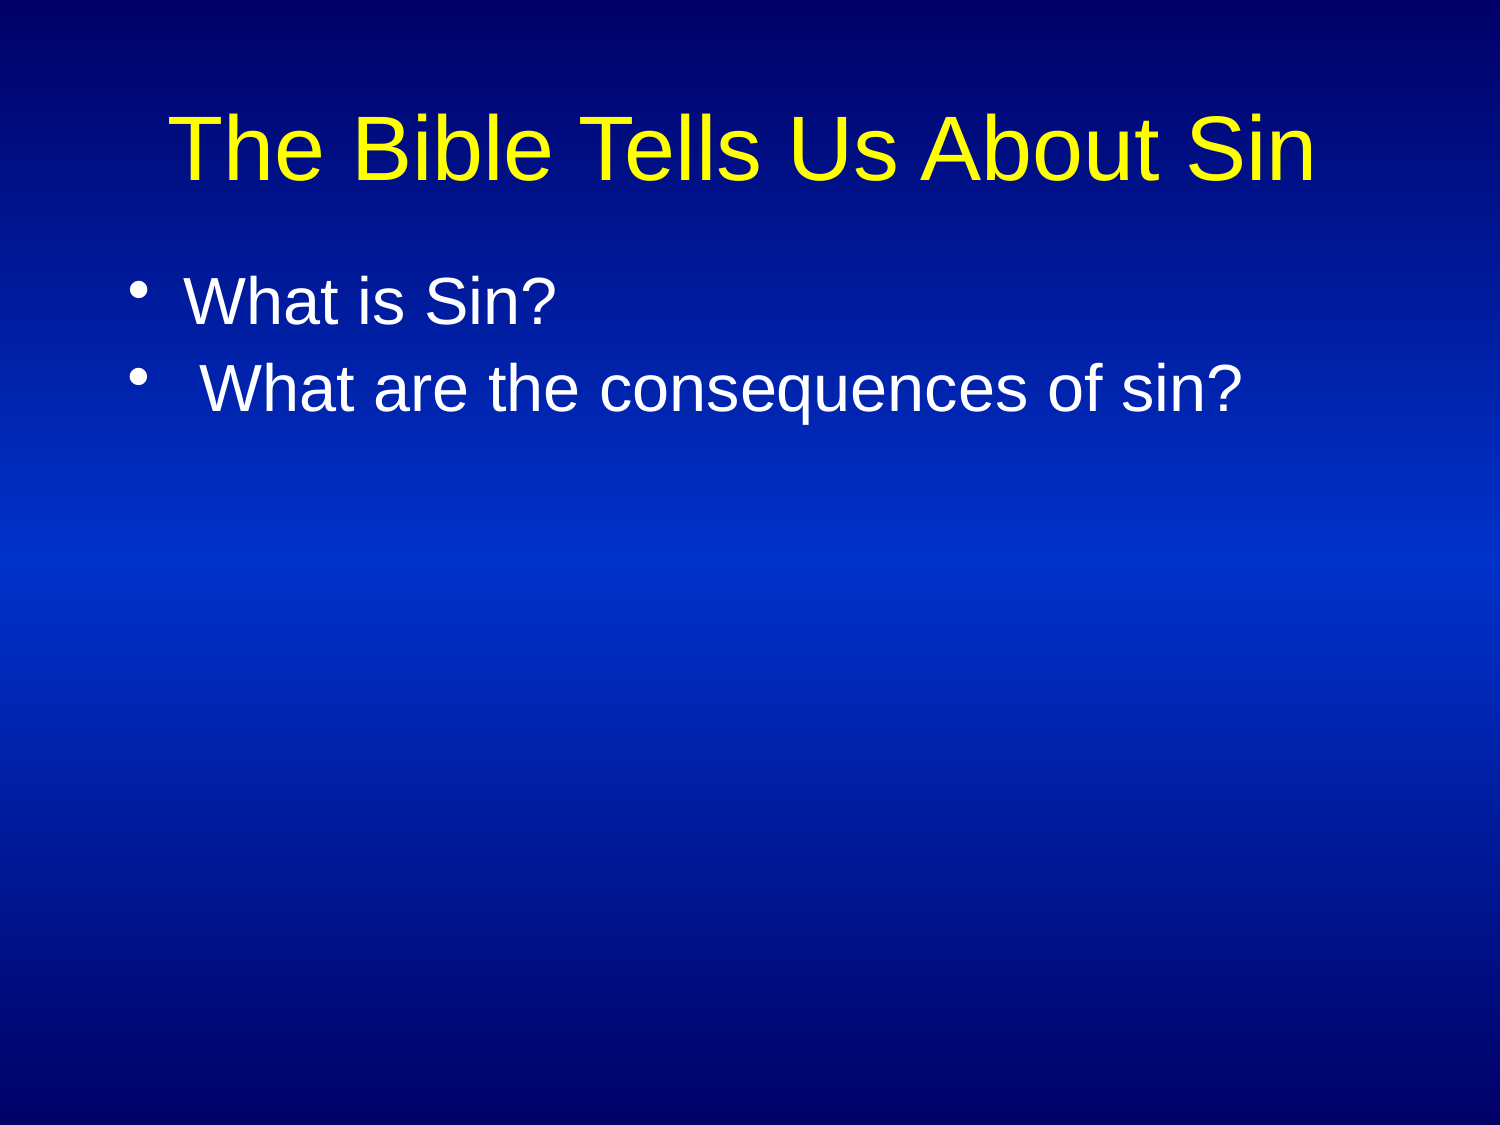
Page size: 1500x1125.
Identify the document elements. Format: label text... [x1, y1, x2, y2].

title The Bible Tells Us About Sin [50, 50, 1438, 238]
list What is Sin? [112, 249, 1450, 338]
text_box What are the consequences of sin? [112, 337, 1413, 493]
